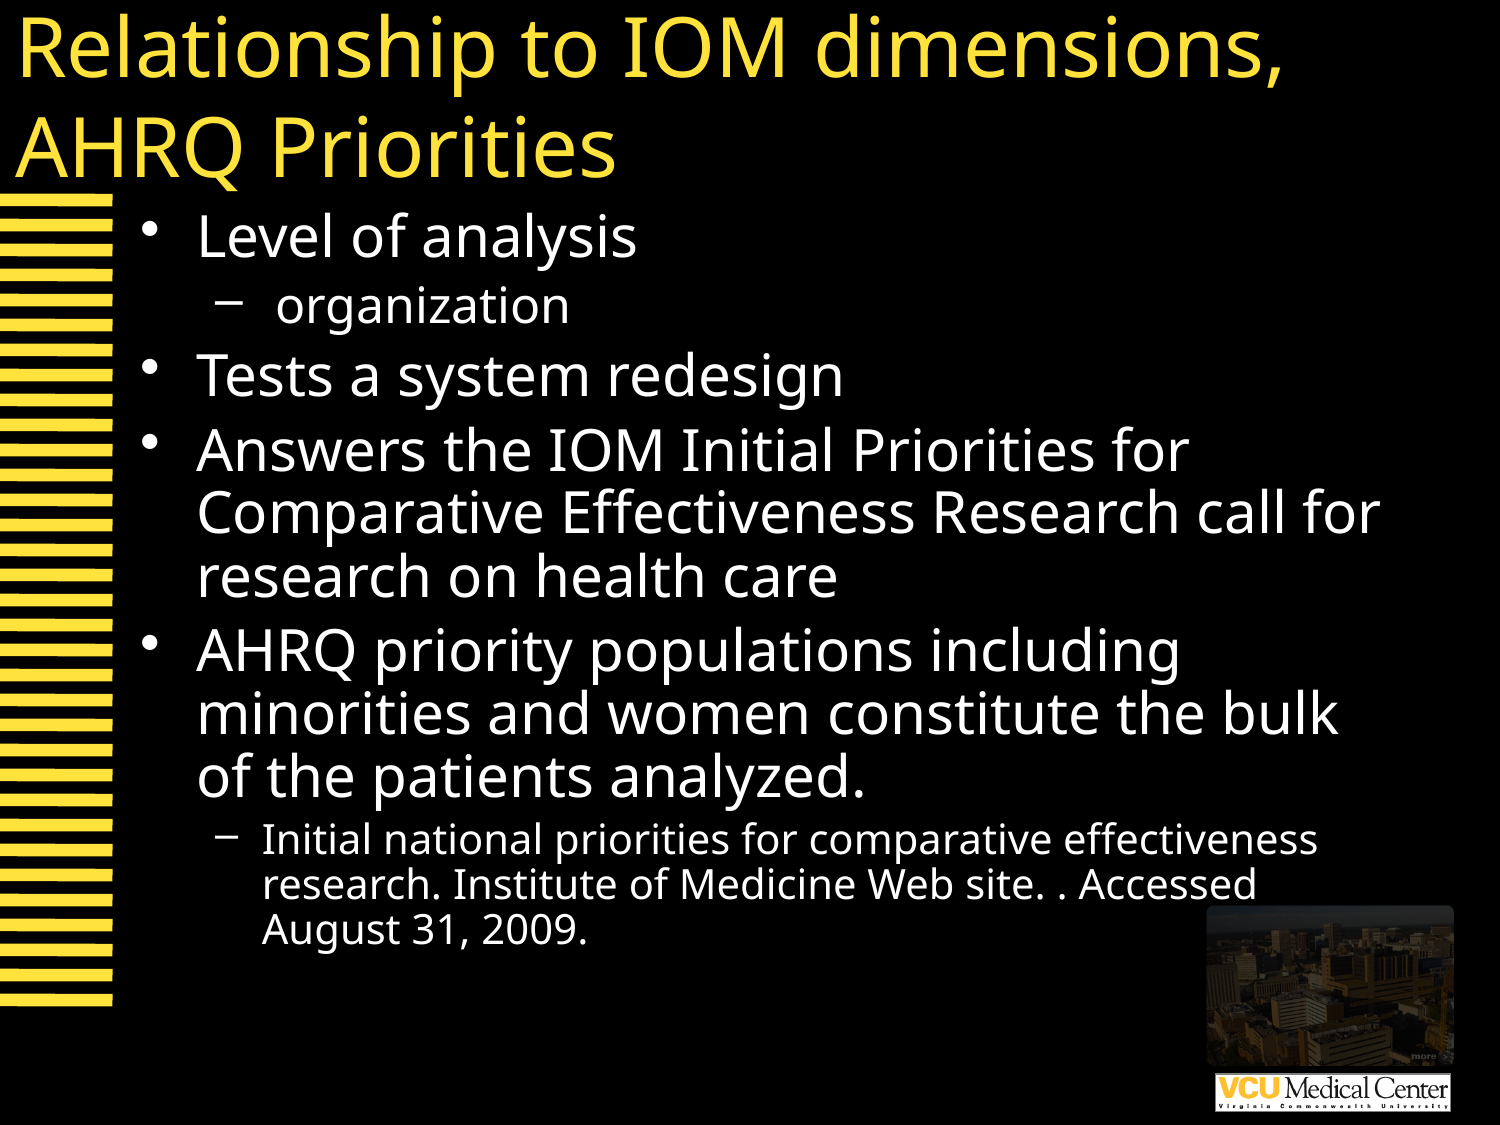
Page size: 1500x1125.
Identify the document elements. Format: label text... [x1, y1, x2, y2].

list Level of analysis organization Tests a system redesign Answers the IOM Initial Priorities for Comparative Effectiveness Research call for research on health care AHRQ priority populations including minorities and women constitute the bulk of the patients analyzed. Initial national priorities for comparative effectiveness research. Institute of Medicine Web site. . Accessed August 31, 2009. [124, 199, 1401, 1001]
title Relationship to IOM dimensions, AHRQ Priorities [0, 0, 1451, 188]
picture [1199, 900, 1461, 1072]
picture [1216, 1075, 1450, 1111]
